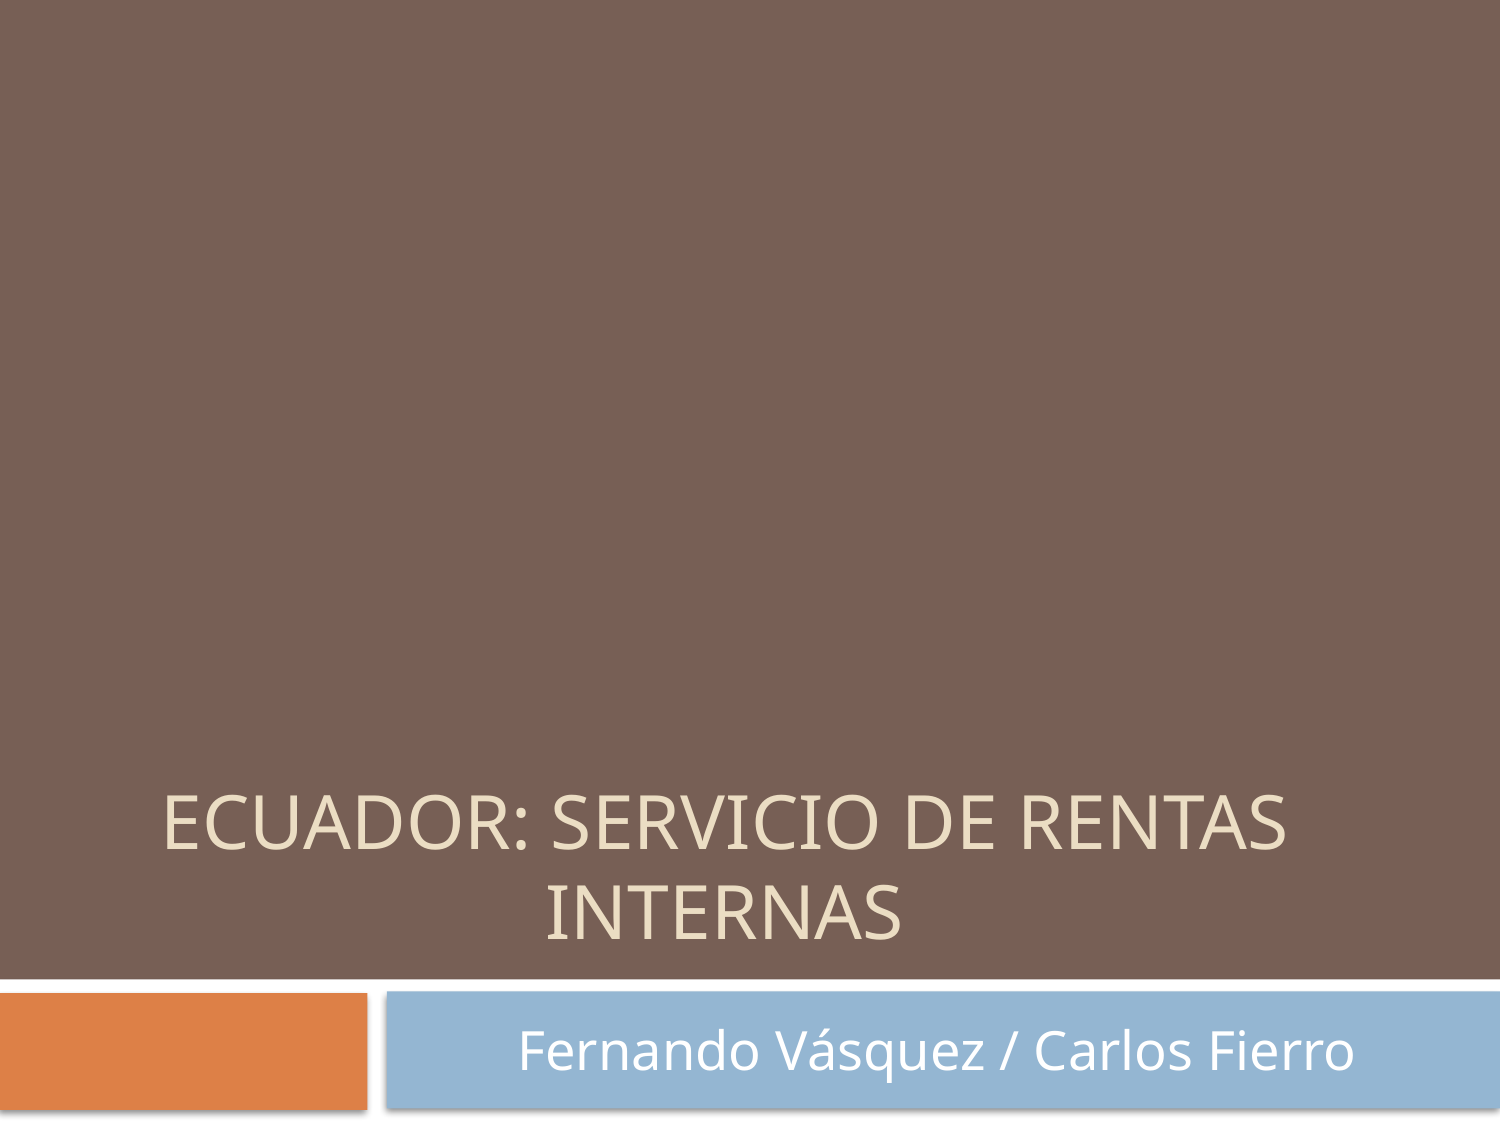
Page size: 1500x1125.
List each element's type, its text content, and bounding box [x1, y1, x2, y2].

title Ecuador: servicio de rentas internas [0, 662, 1450, 963]
subtitle Fernando Vásquez / Carlos Fierro [387, 992, 1488, 1105]
